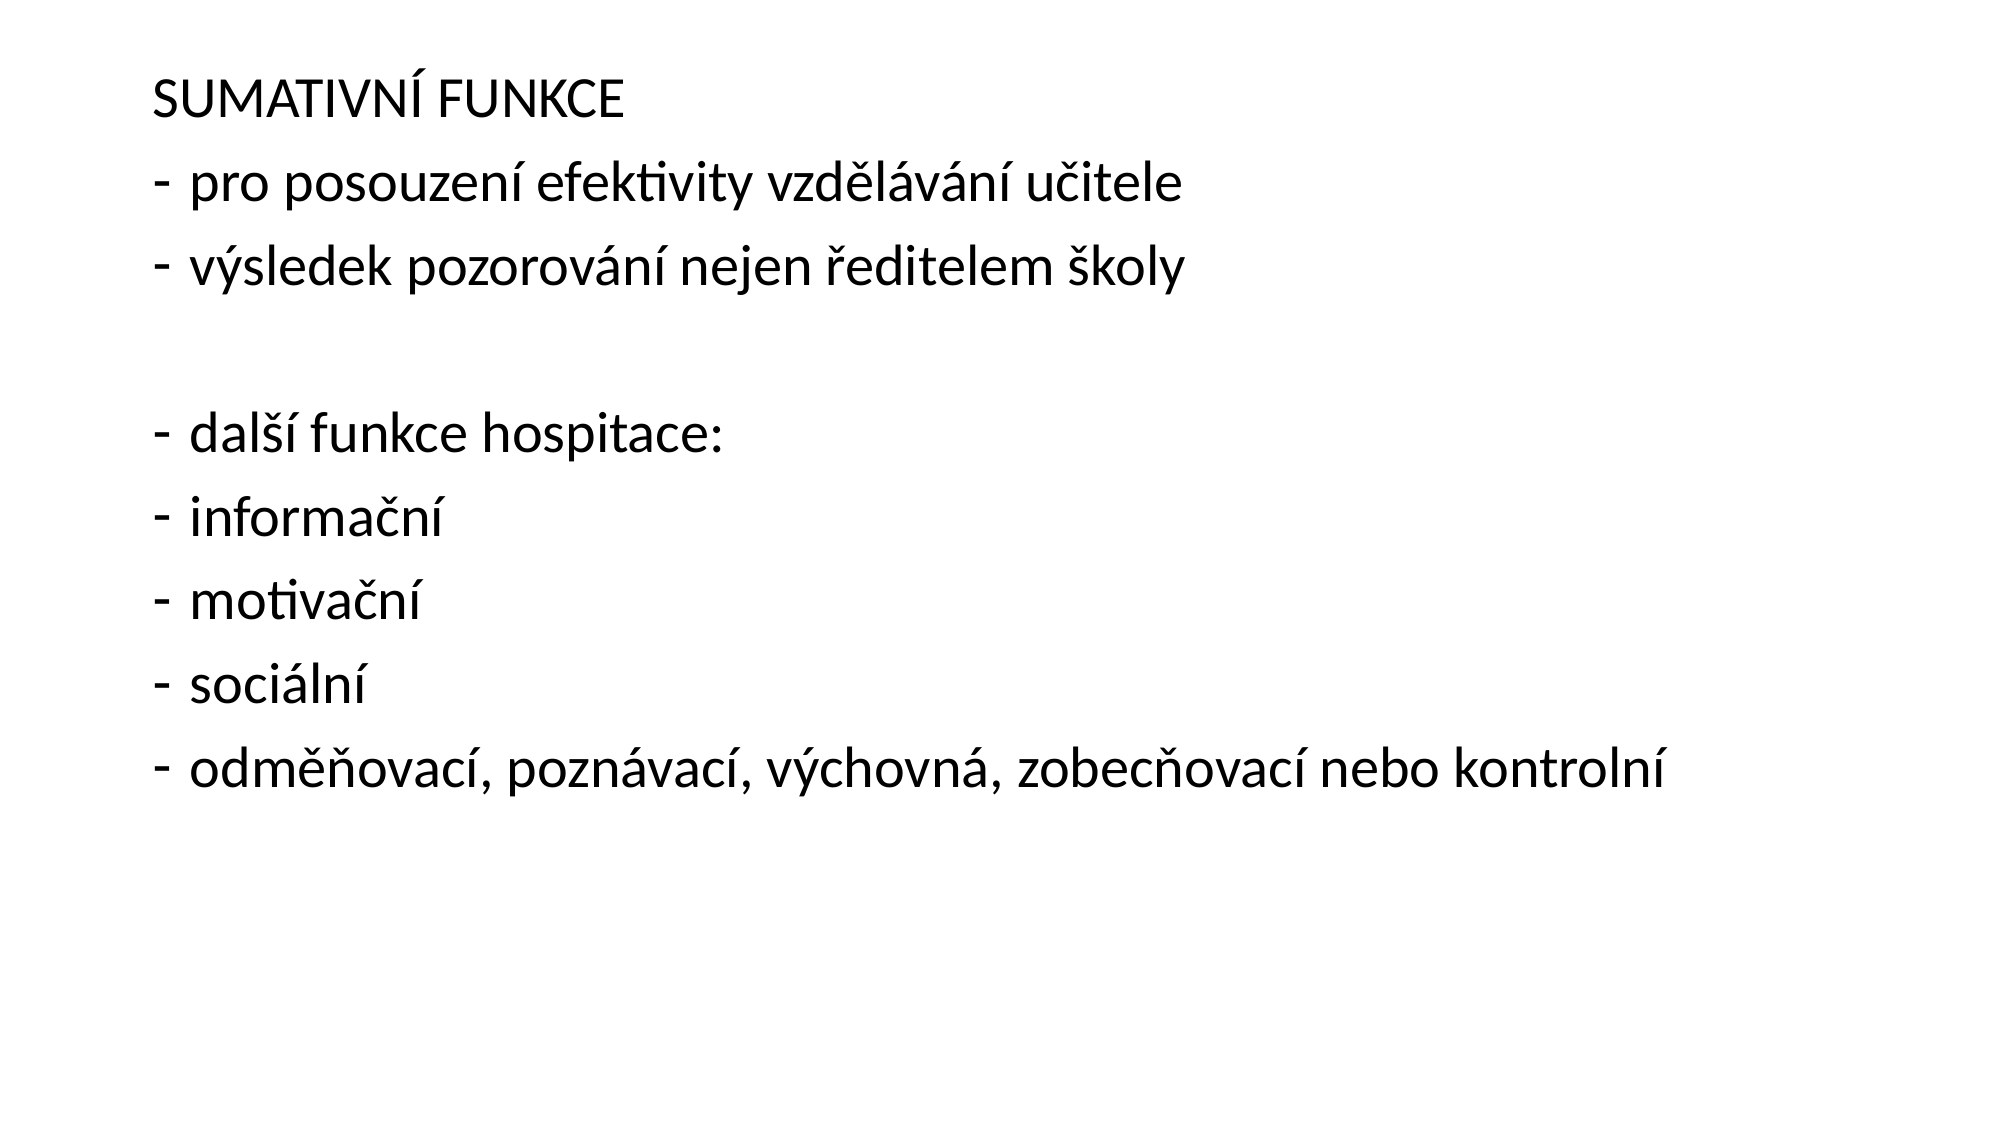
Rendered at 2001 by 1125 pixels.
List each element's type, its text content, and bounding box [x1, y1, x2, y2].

list SUMATIVNÍ FUNKCE pro posouzení efektivity vzdělávání učitele výsledek pozorování nejen ředitelem školy další funkce hospitace: informační motivační sociální odměňovací, poznávací, výchovná, zobecňovací nebo kontrolní [137, 59, 1863, 1014]
